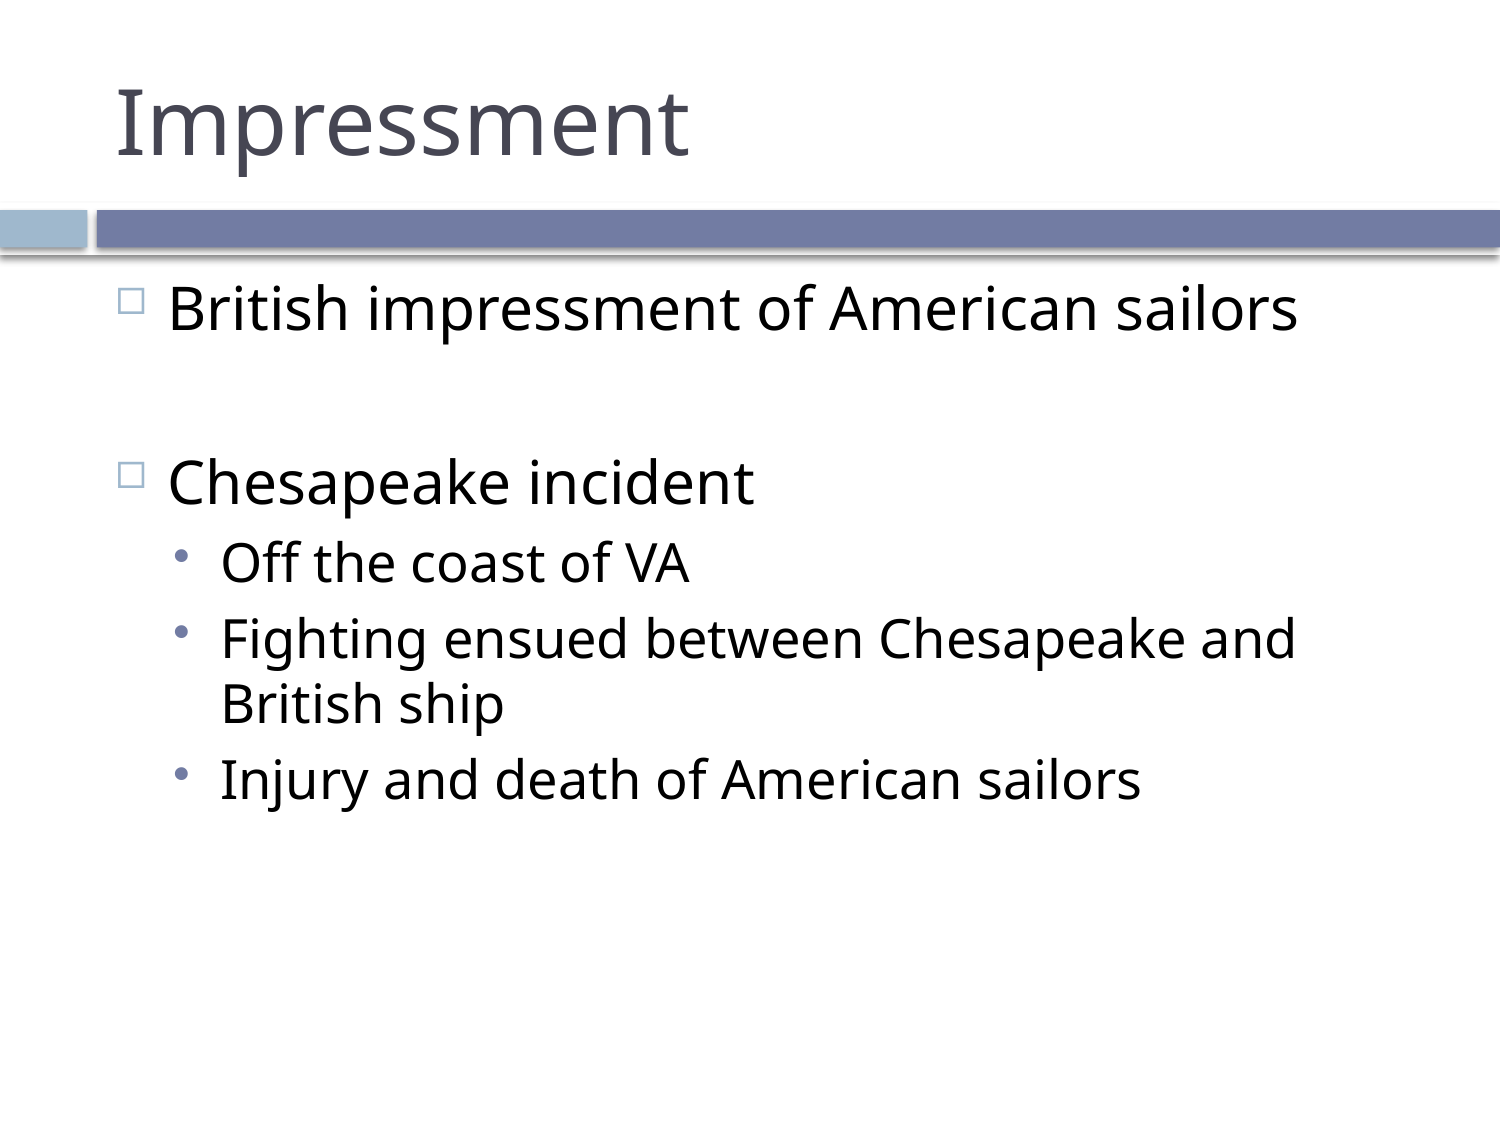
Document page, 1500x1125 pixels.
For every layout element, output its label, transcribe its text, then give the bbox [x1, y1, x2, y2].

title Impressment [100, 37, 1438, 200]
list British impressment of American sailors Chesapeake incident Off the coast of VA Fighting ensued between Chesapeake and British ship Injury and death of American sailors [100, 262, 1438, 1000]
